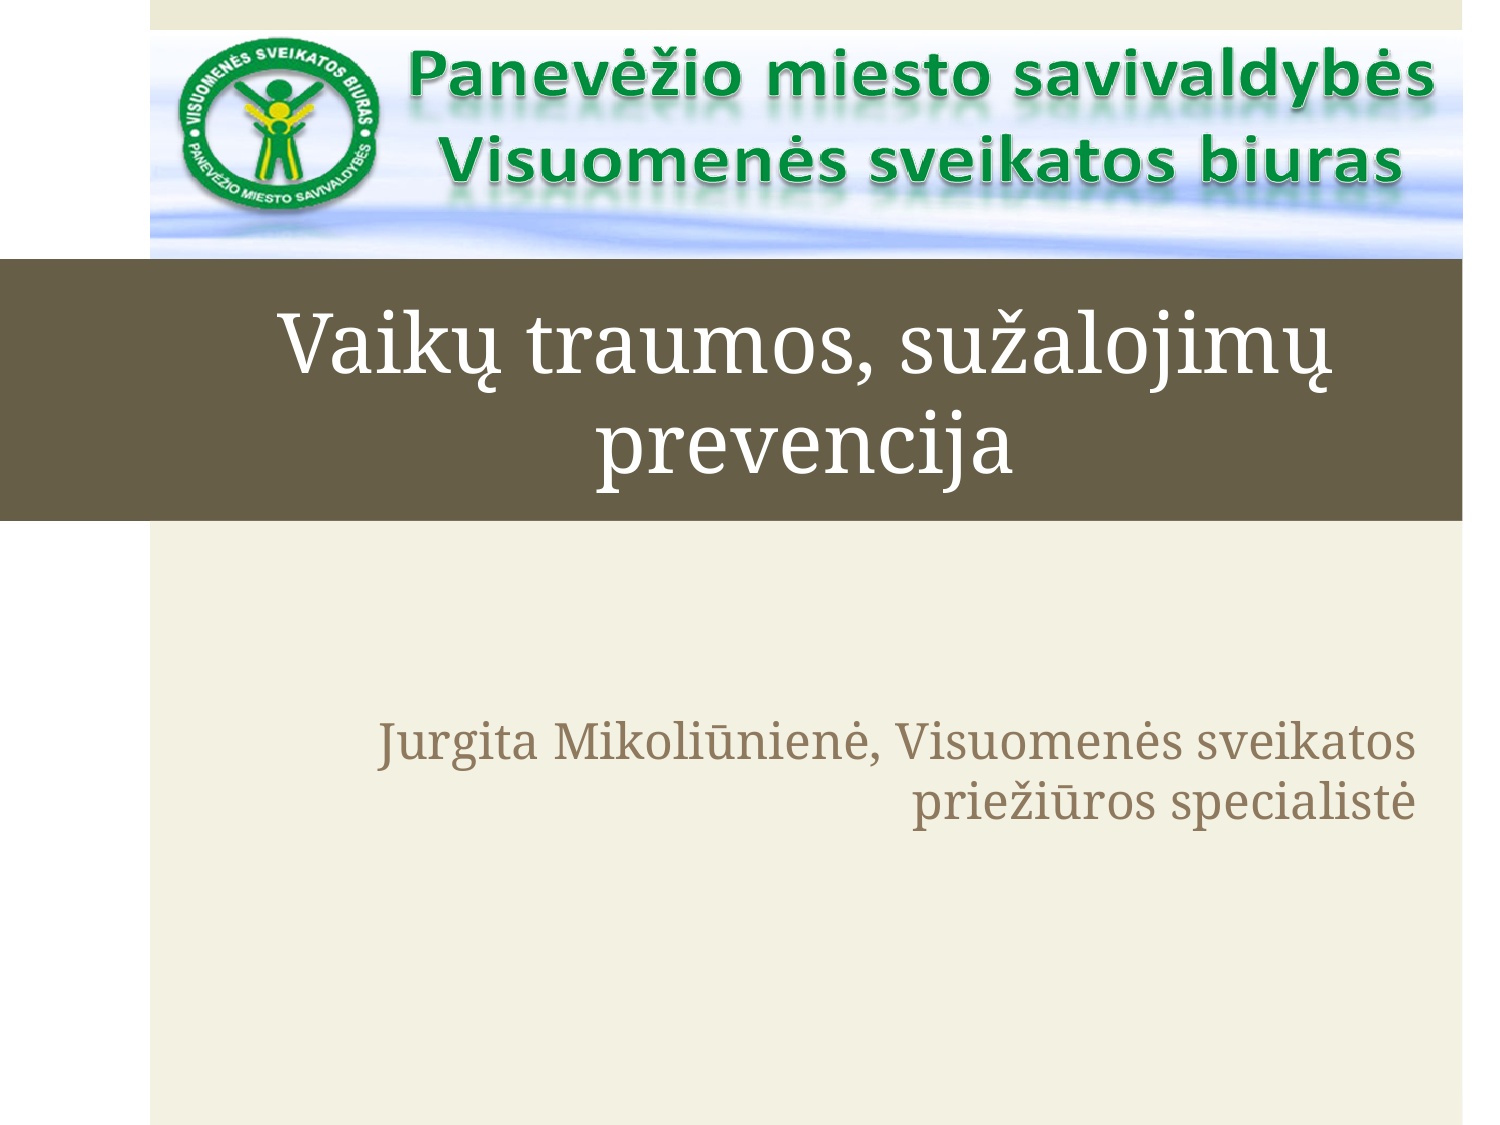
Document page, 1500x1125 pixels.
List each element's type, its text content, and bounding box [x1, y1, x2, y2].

picture [149, 36, 1463, 260]
subtitle Jurgita Mikoliūnienė, Visuomenės sveikatos priežiūros specialistė [150, 520, 1463, 1125]
title Vaikų traumos, sužalojimų prevencija [0, 258, 1463, 522]
